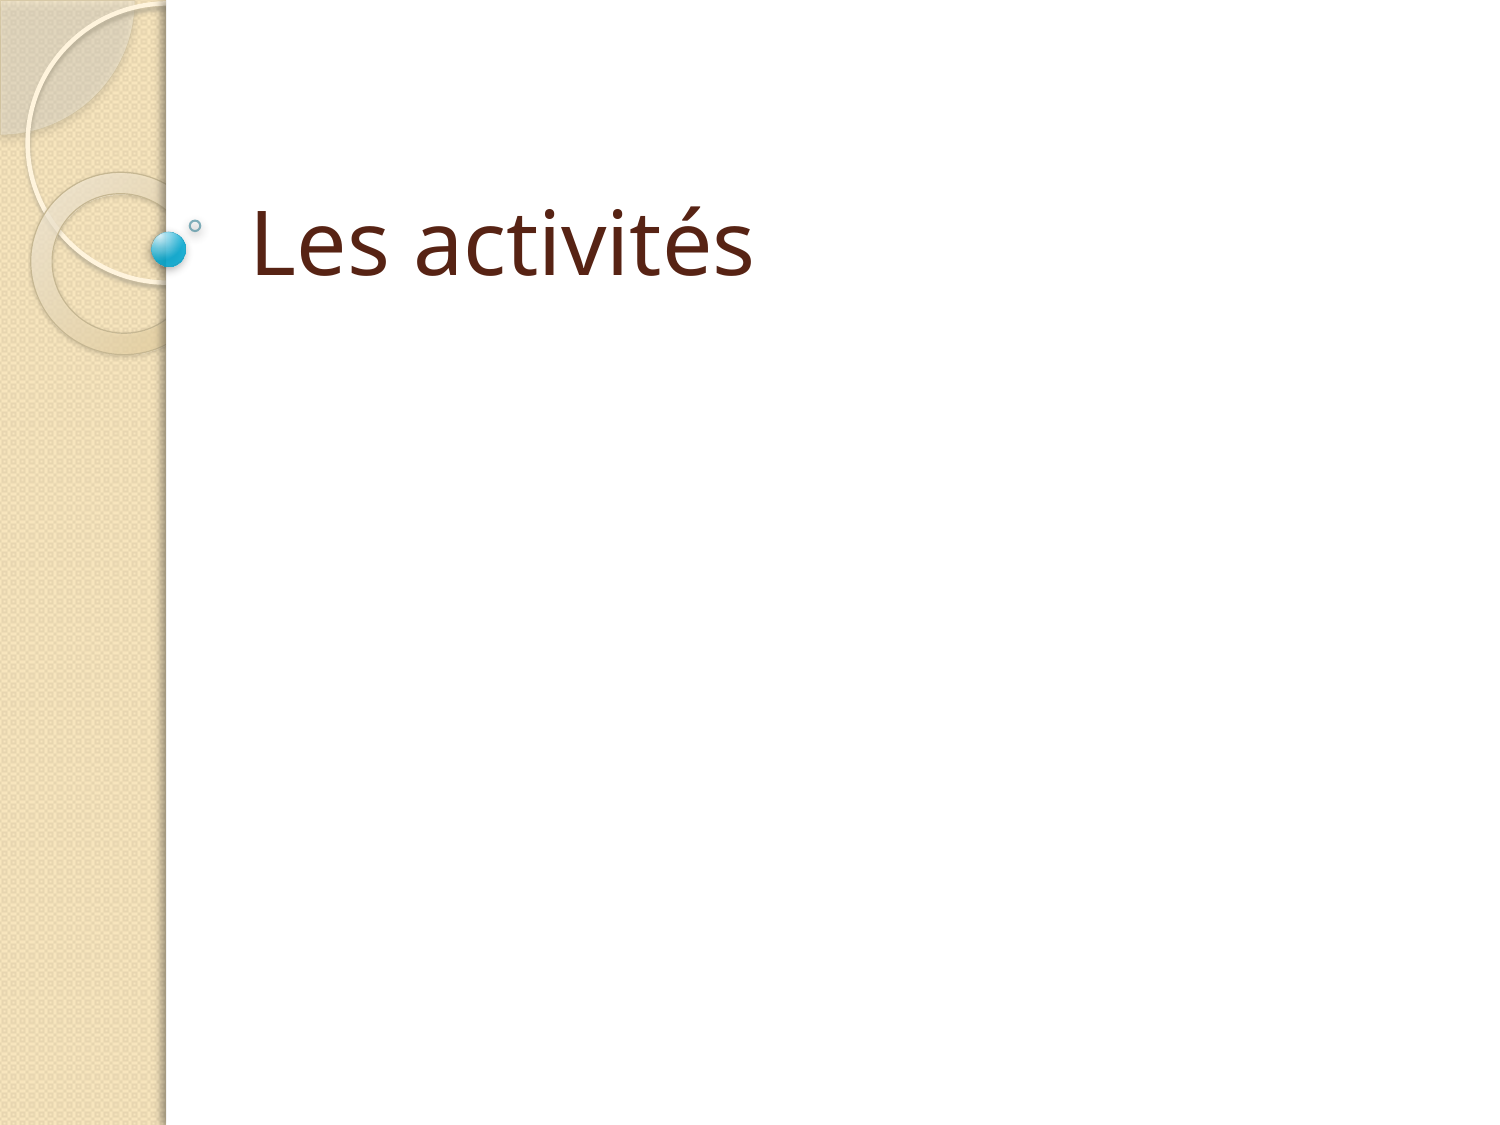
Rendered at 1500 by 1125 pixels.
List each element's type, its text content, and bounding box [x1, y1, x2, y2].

title Les activités [234, 59, 1450, 301]
